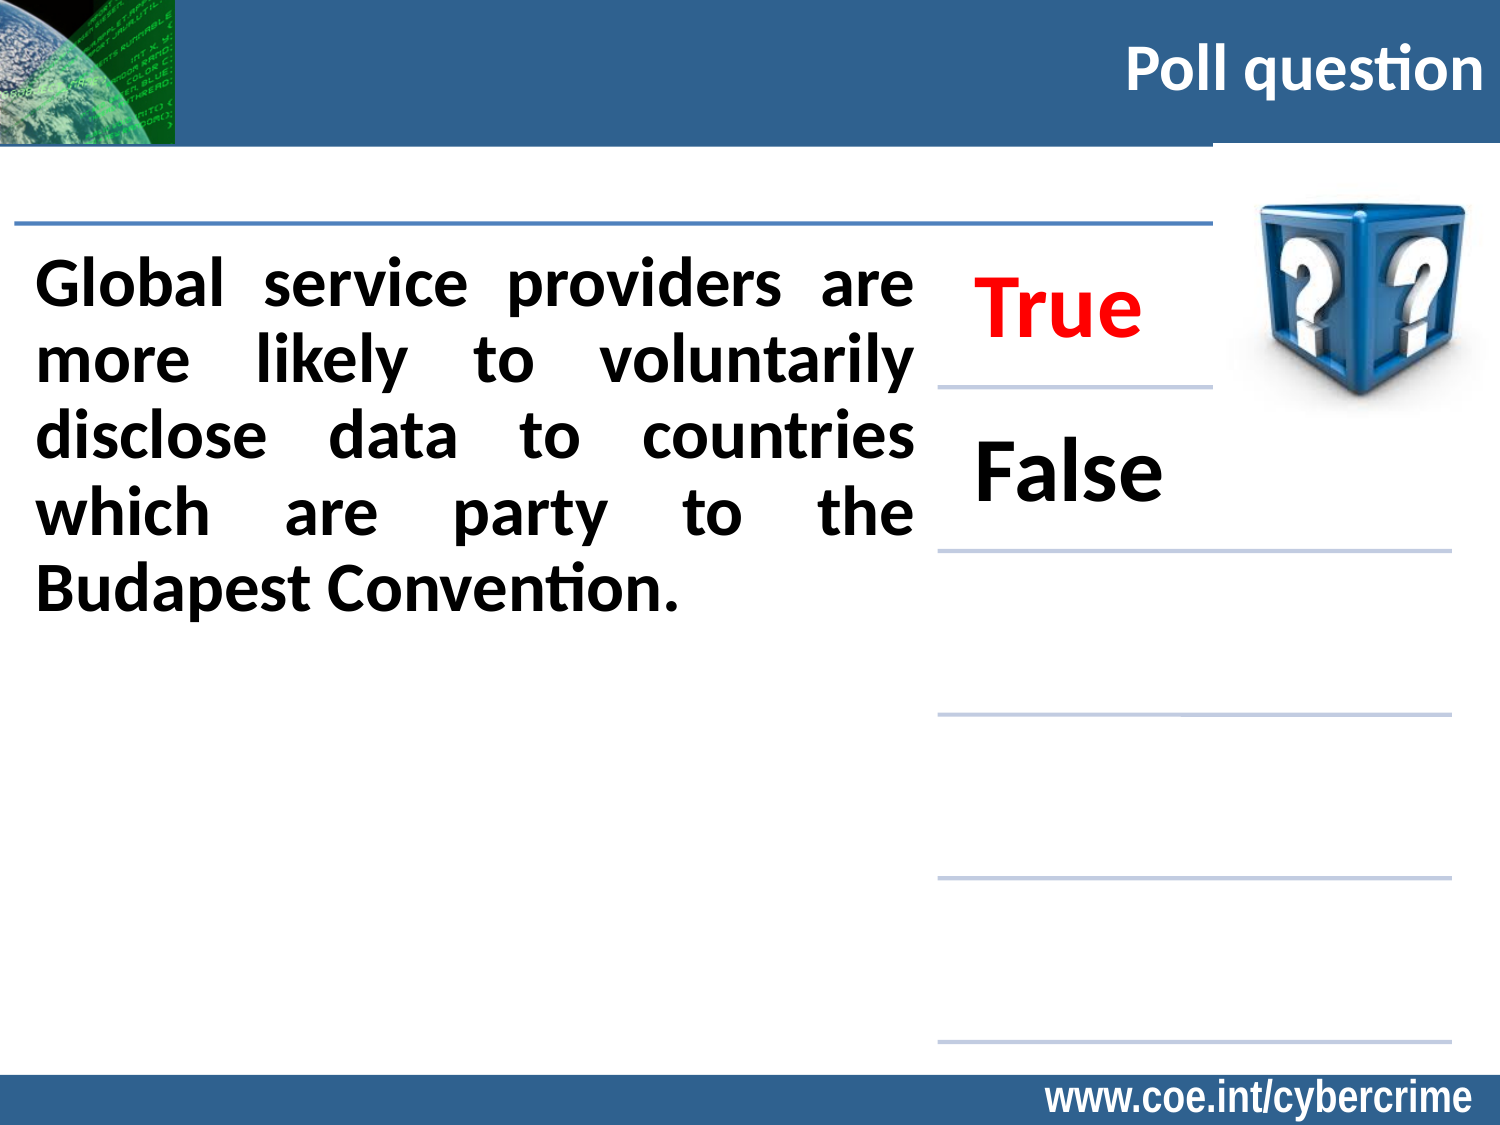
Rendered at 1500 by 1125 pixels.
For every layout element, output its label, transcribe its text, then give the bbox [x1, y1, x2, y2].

picture [1212, 142, 1500, 434]
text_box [14, 222, 1454, 1053]
text_box [0, 1073, 1030, 1125]
text_box www.coe.int/cybercrime [1030, 1059, 1500, 1125]
picture [0, 0, 175, 144]
text_box Poll question [177, 0, 1500, 149]
